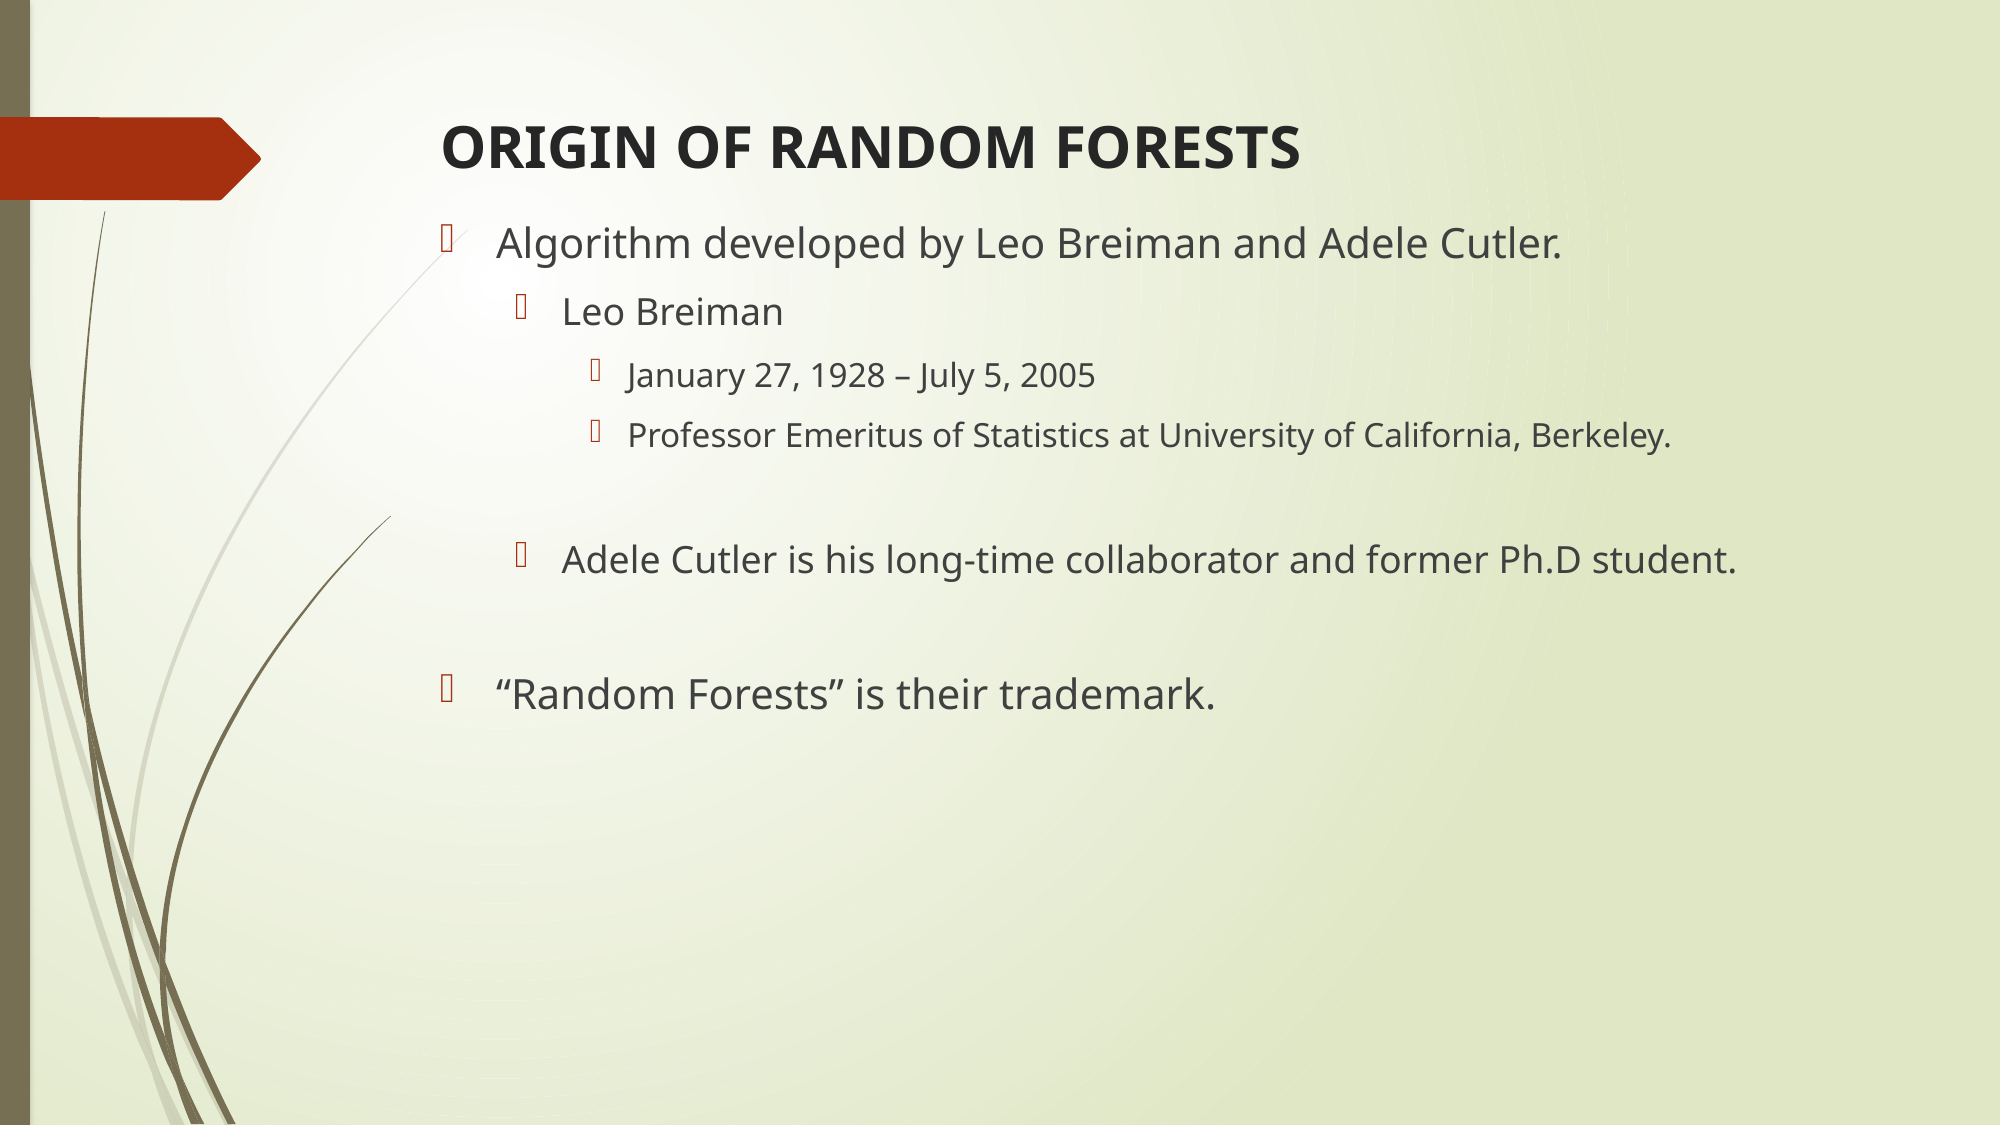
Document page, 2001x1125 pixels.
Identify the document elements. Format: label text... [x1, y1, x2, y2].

list Algorithm developed by Leo Breiman and Adele Cutler. Leo Breiman January 27, 1928 – July 5, 2005 Professor Emeritus of Statistics at University of California, Berkeley. Adele Cutler is his long-time collaborator and former Ph.D student. “Random Forests” is their trademark. [424, 209, 1888, 970]
title ORIGIN OF RANDOM FORESTS [425, 102, 1888, 209]
